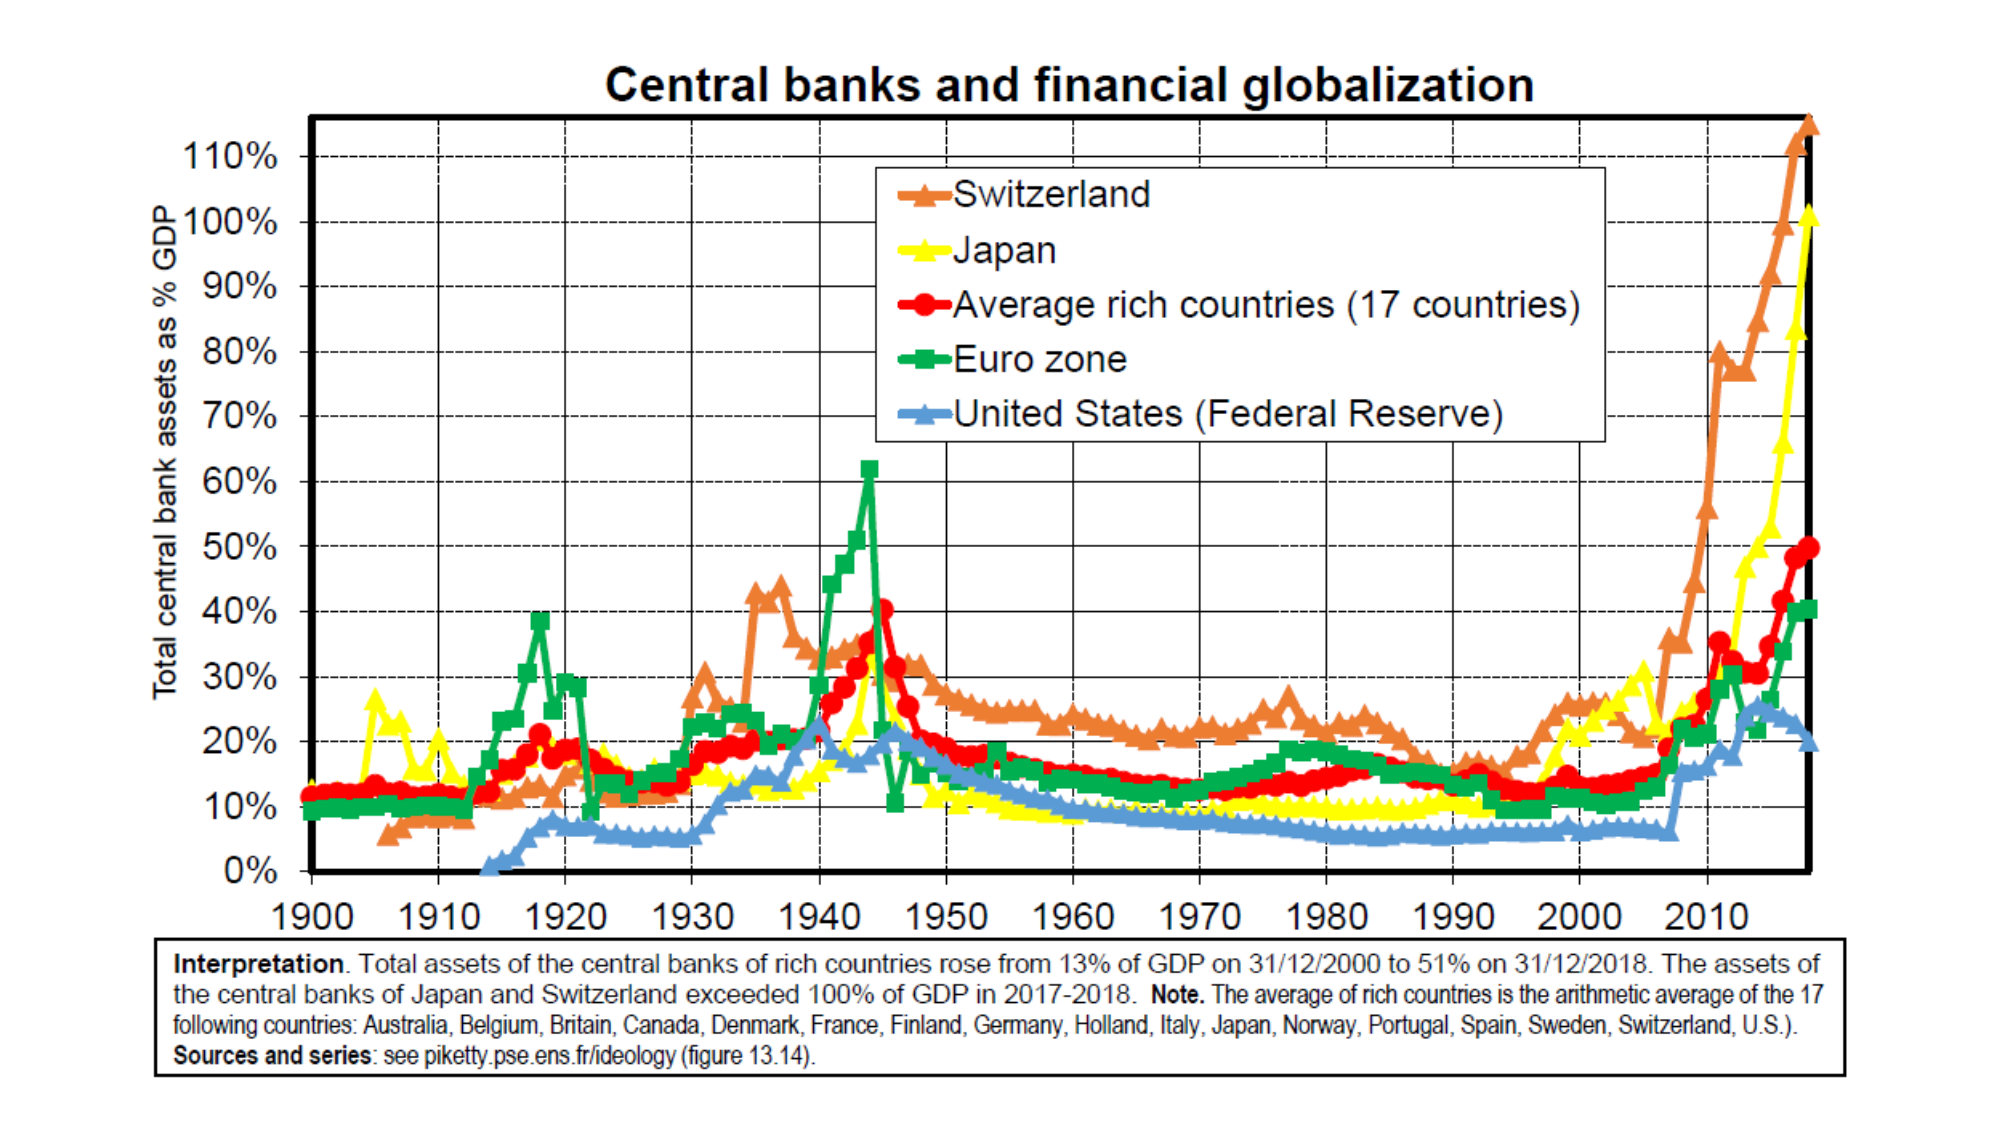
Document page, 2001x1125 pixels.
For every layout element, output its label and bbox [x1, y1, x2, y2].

picture [103, 0, 1897, 1125]
